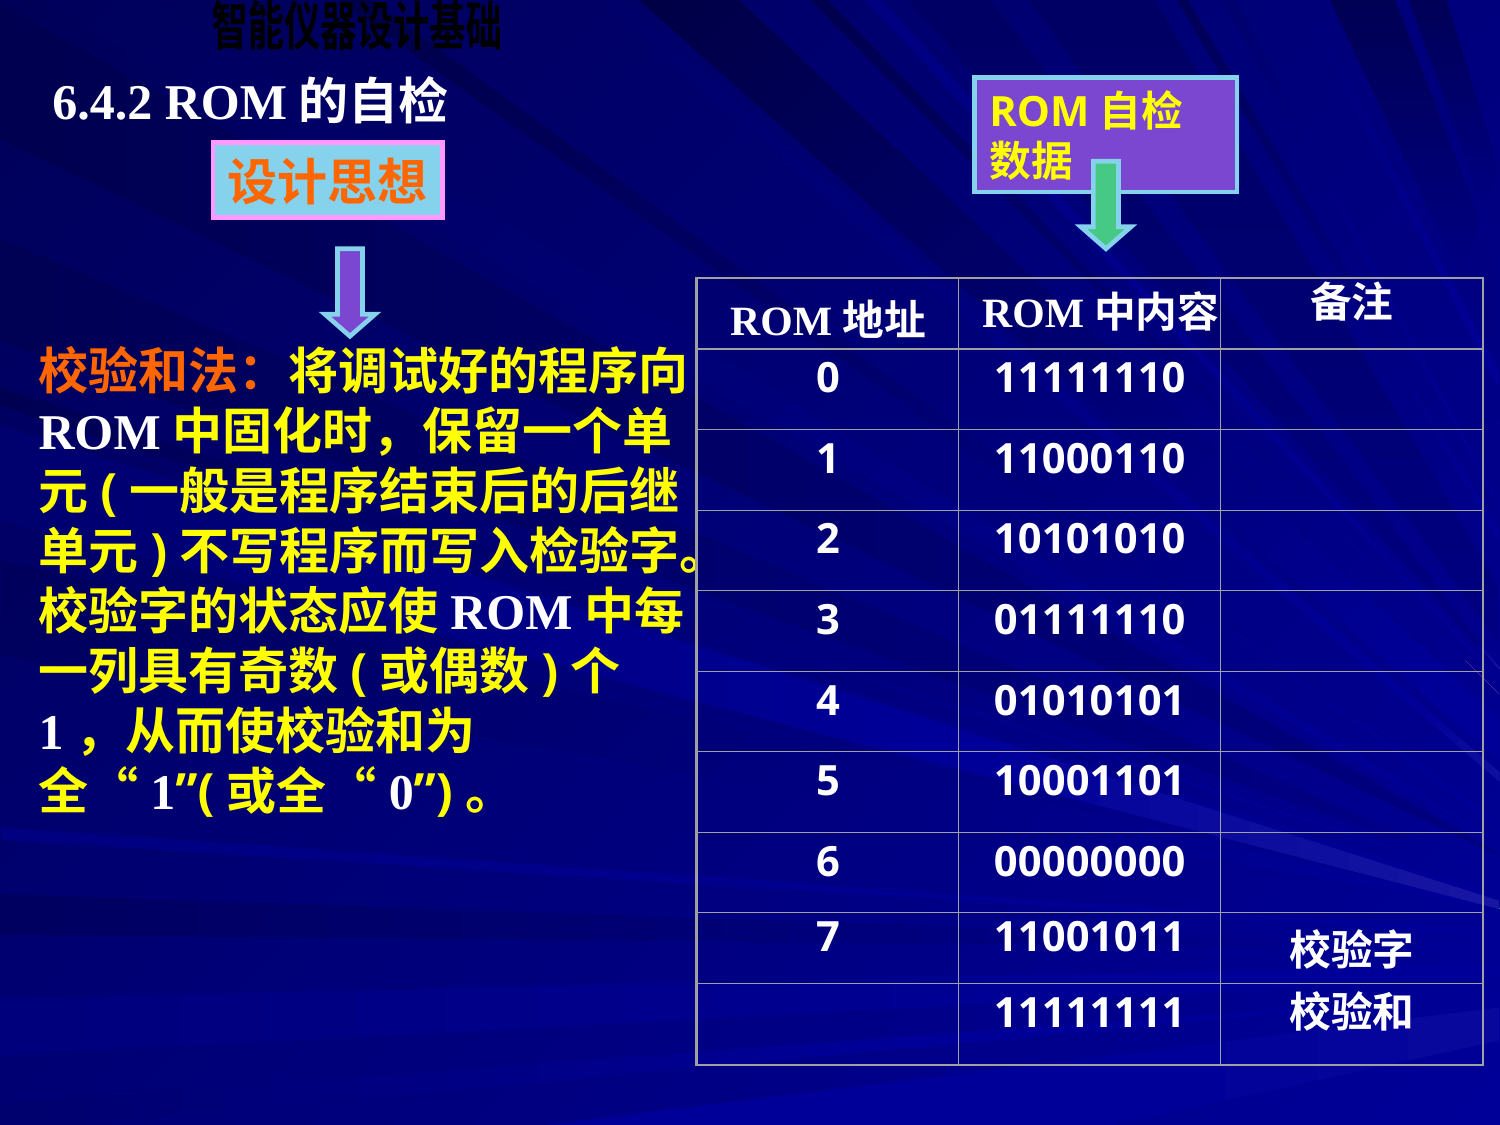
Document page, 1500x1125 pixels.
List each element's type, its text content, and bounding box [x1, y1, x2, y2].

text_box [696, 277, 1484, 1065]
text_box 设计思想 [213, 142, 443, 218]
text_box 6.4.2 ROM的自检 [37, 62, 592, 138]
text_box [1080, 161, 1131, 249]
text_box ROM自检数据 [974, 77, 1238, 193]
text_box [324, 248, 376, 337]
text_box 校验和法：将调试好的程序向ROM中固化时，保留一个单元(一般是程序结束后的后继单元)不写程序而写入检验字。校验字的状态应使ROM中每一列具有奇数(或偶数)个1，从而使校验和为全“1”(或全“0”)。 [23, 332, 695, 828]
